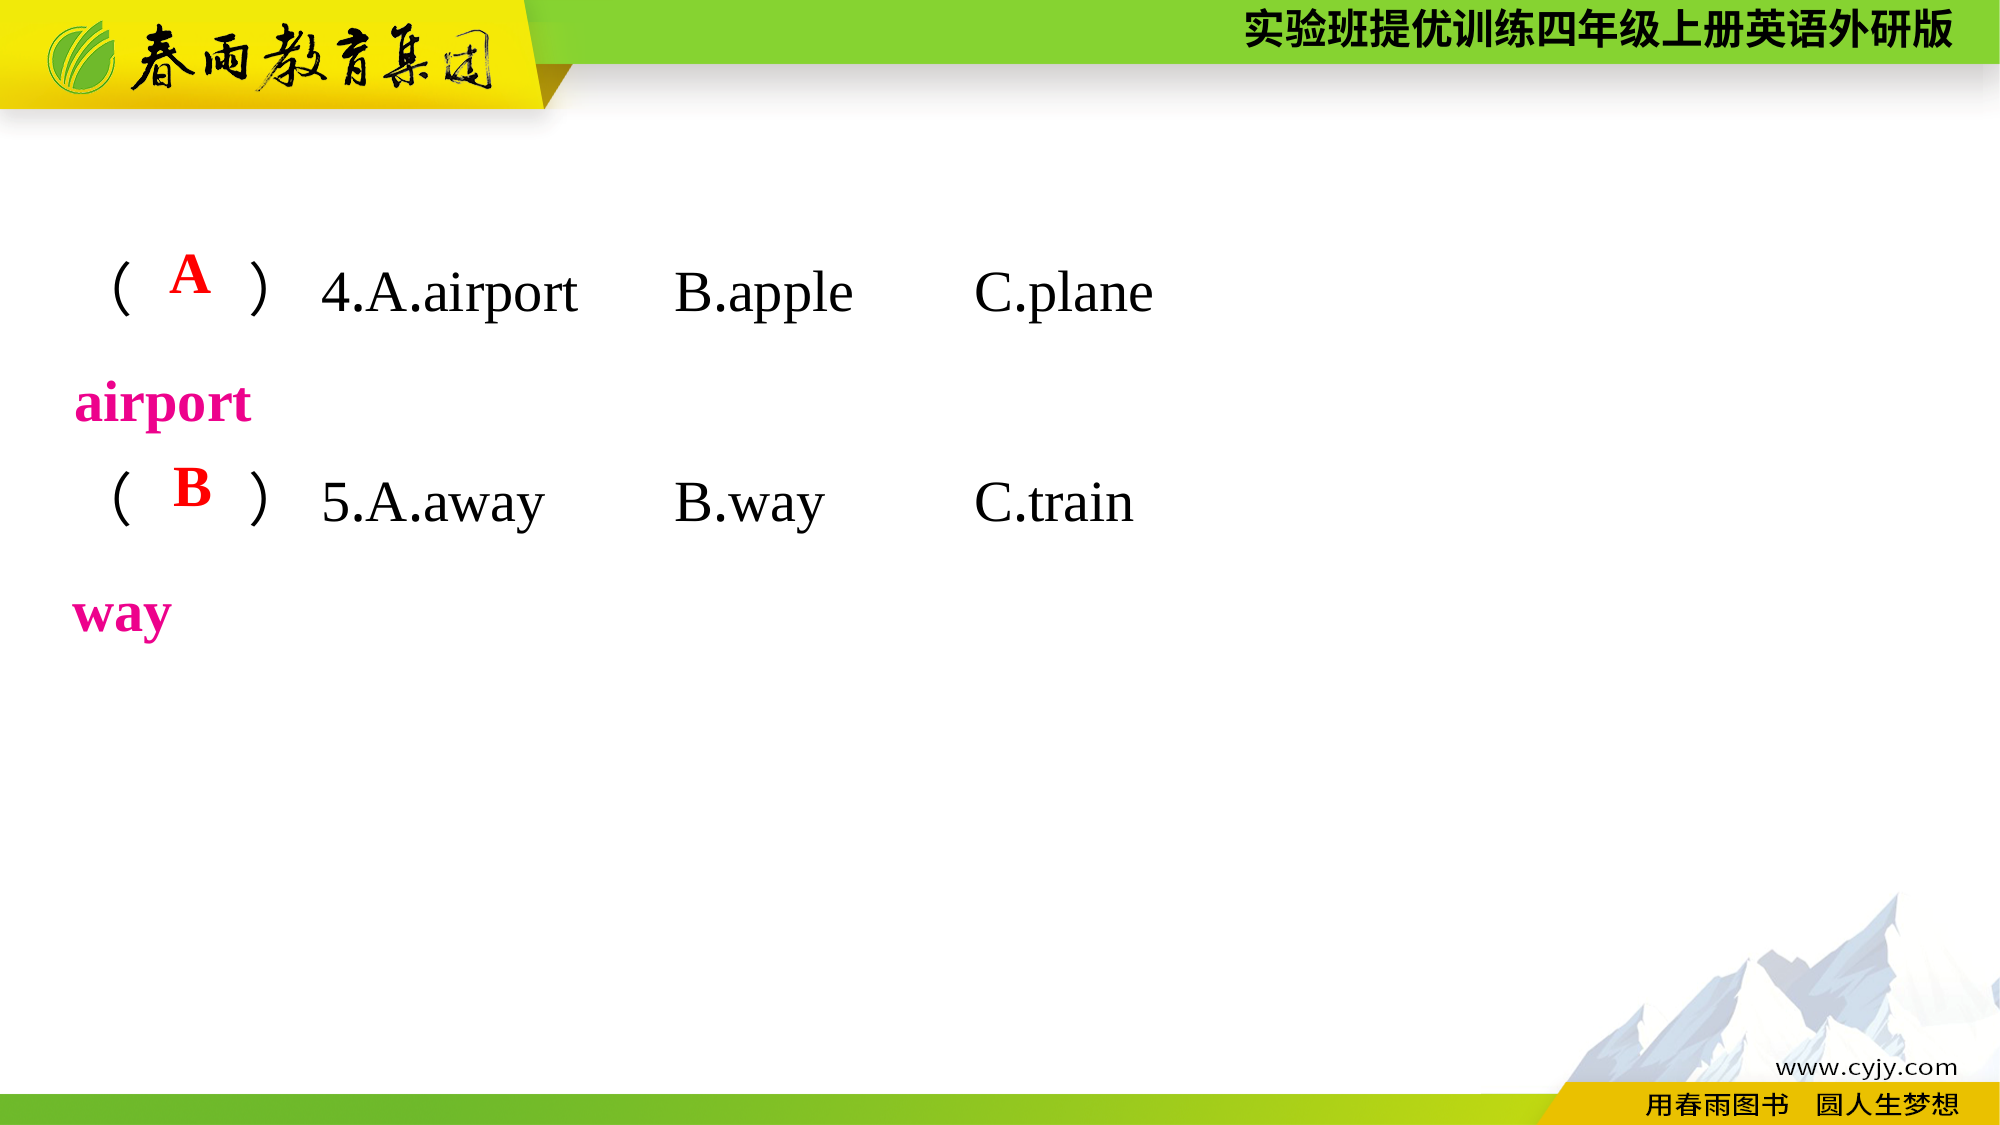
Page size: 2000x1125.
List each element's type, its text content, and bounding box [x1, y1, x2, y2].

picture [0, 0, 2000, 1125]
text_box A [154, 227, 227, 313]
list （ ）4.A.airport B.apple C.plane （ ）5.A.away B.way C.train [59, 211, 1944, 320]
text_box B [159, 440, 228, 526]
text_box airport [59, 320, 1944, 441]
text_box way [57, 530, 1942, 651]
list （ ）4.A.airport B.apple C.plane （ ）5.A.away B.way C.train [59, 441, 1944, 545]
